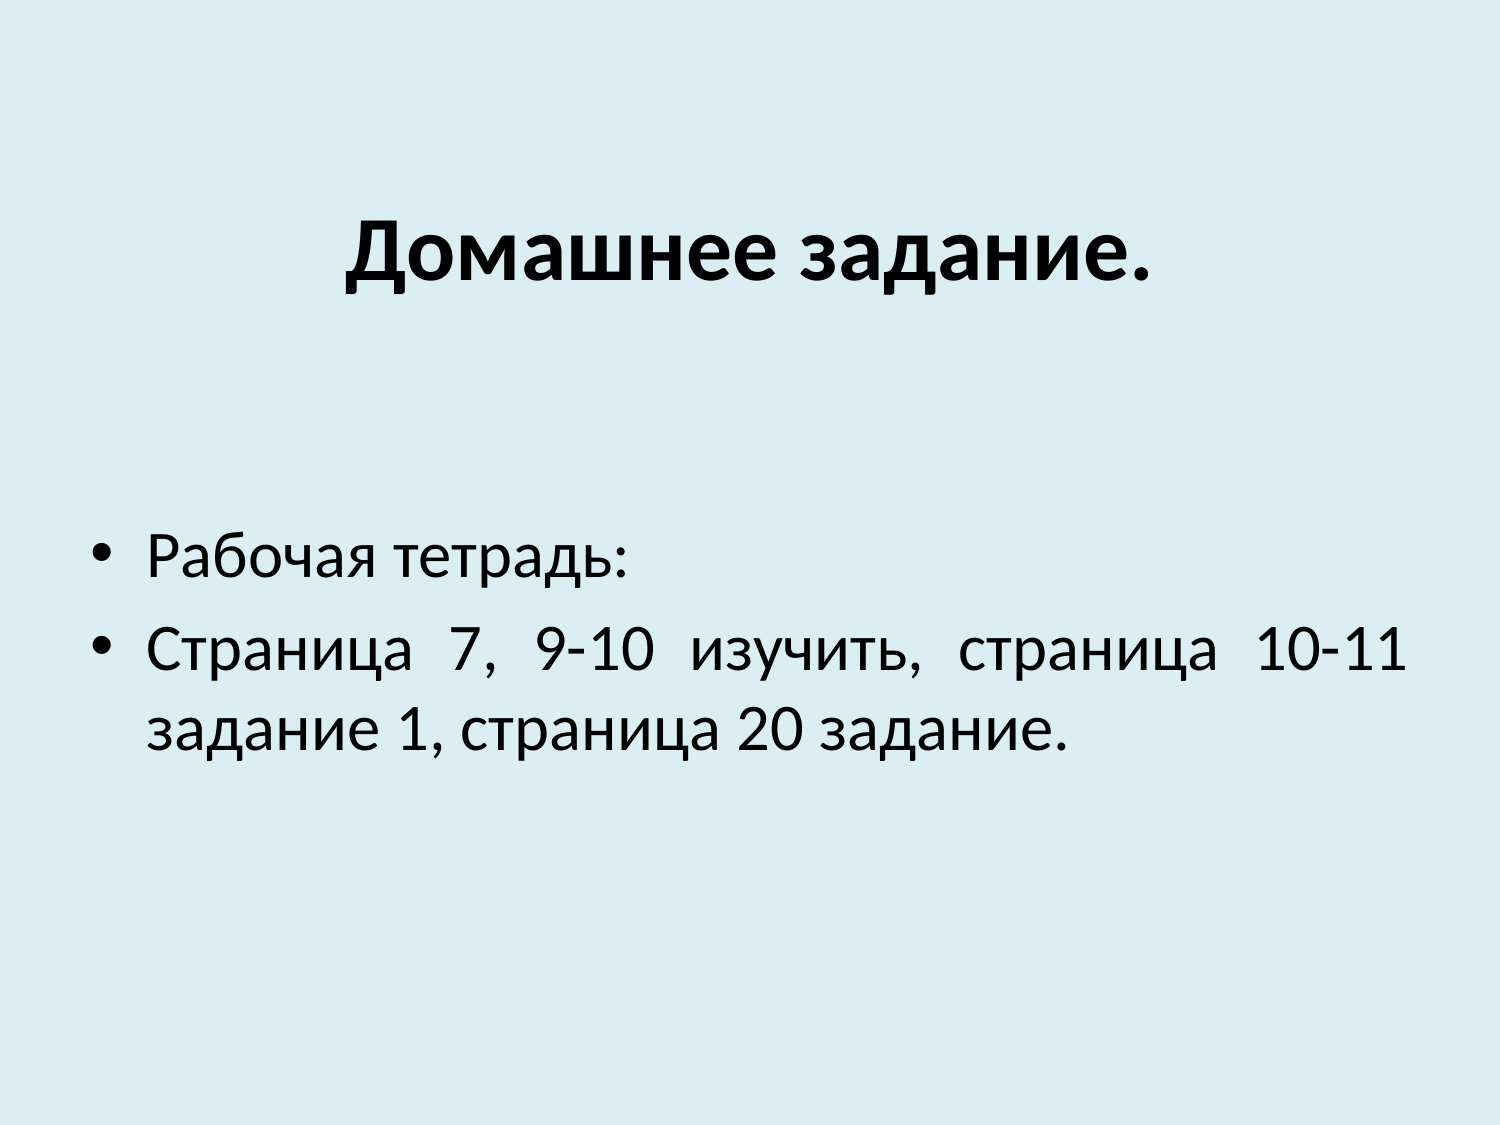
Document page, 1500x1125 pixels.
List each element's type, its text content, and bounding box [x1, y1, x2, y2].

title Домашнее задание. [75, 113, 1425, 374]
list Рабочая тетрадь: Страница 7, 9-10 изучить, страница 10-11 задание 1, страница 20 задание. [75, 503, 1425, 1005]
